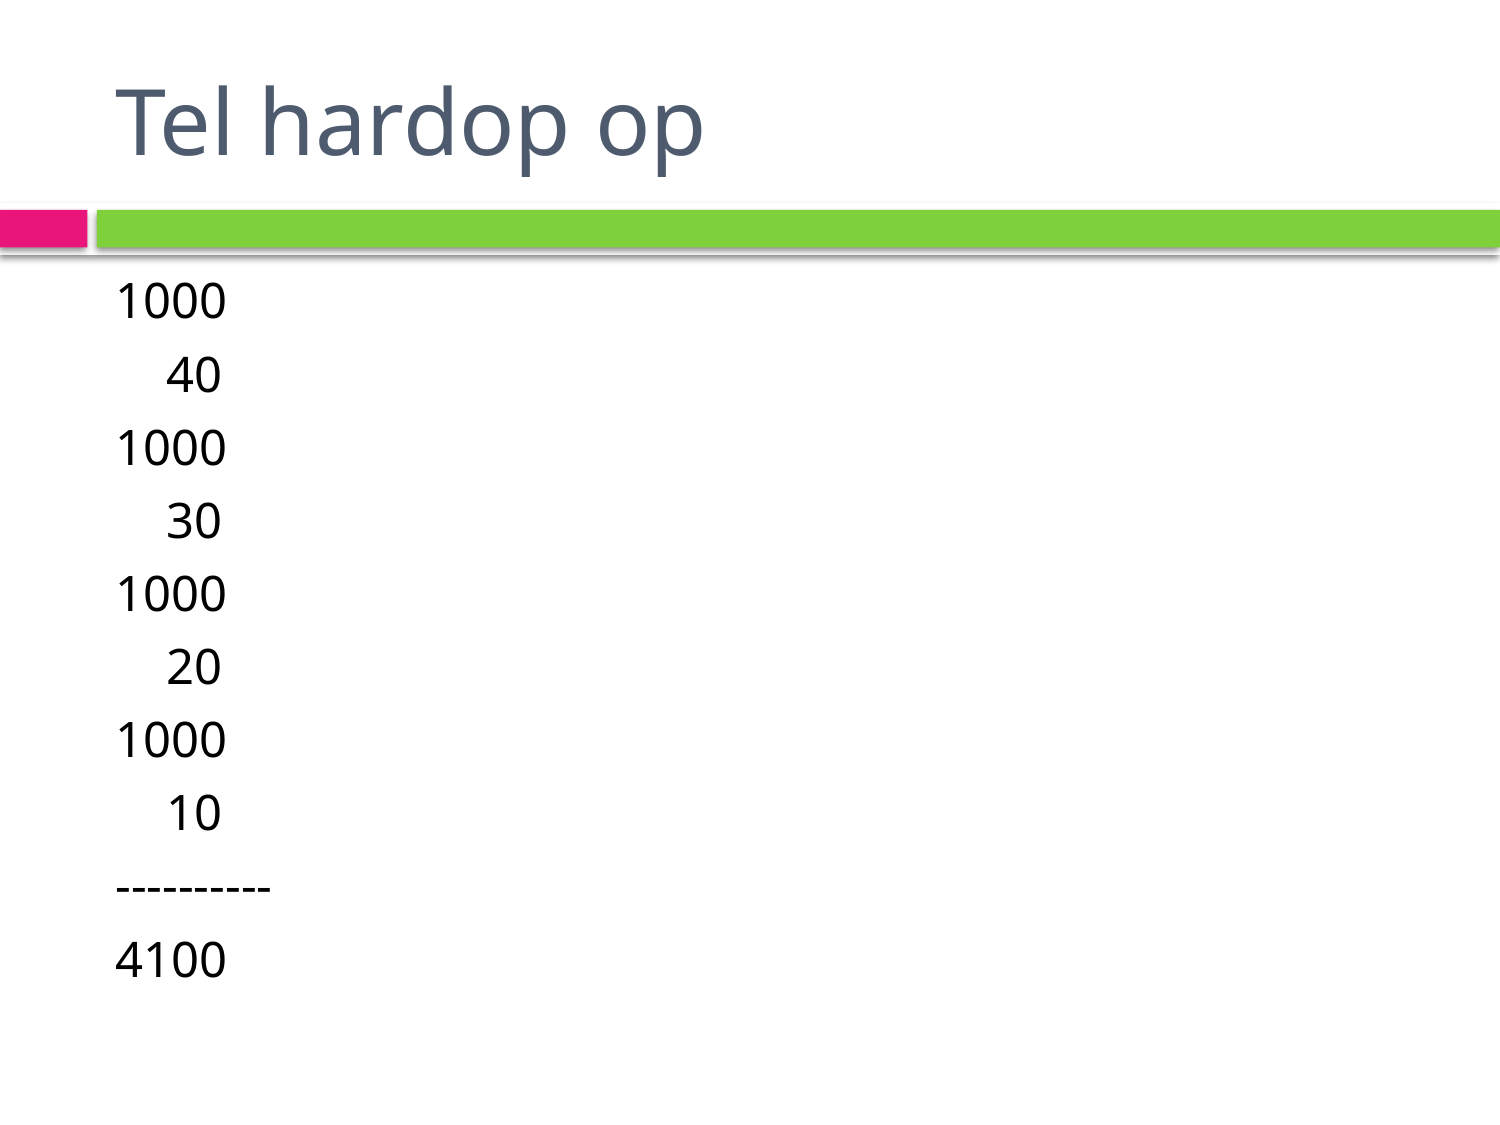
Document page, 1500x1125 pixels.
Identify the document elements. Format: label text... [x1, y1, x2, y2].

list 1000 40 1000 30 1000 20 1000 10 ---------- 4100 [100, 262, 1438, 1000]
title Tel hardop op [100, 37, 1438, 200]
